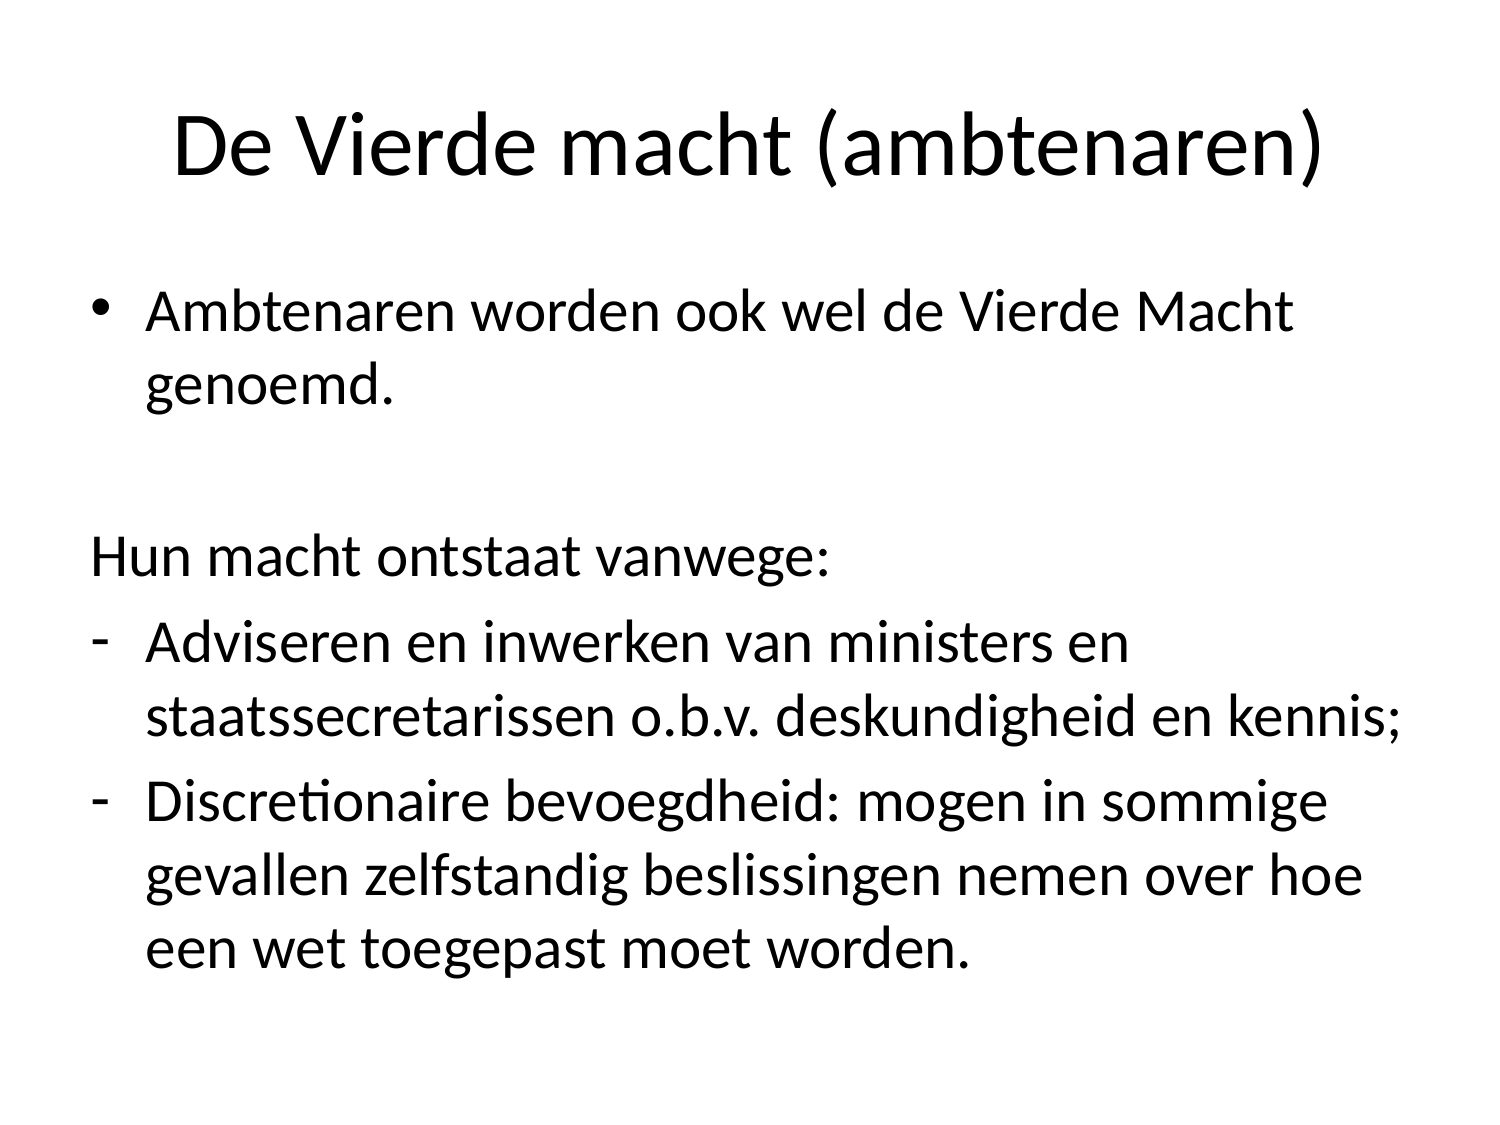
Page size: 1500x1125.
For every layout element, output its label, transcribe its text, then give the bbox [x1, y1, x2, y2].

title De Vierde macht (ambtenaren) [75, 45, 1425, 233]
list Ambtenaren worden ook wel de Vierde Macht genoemd. Hun macht ontstaat vanwege: Adviseren en inwerken van ministers en staatssecretarissen o.b.v. deskundigheid en kennis; Discretionaire bevoegdheid: mogen in sommige gevallen zelfstandig beslissingen nemen over hoe een wet toegepast moet worden. [75, 262, 1425, 1005]
